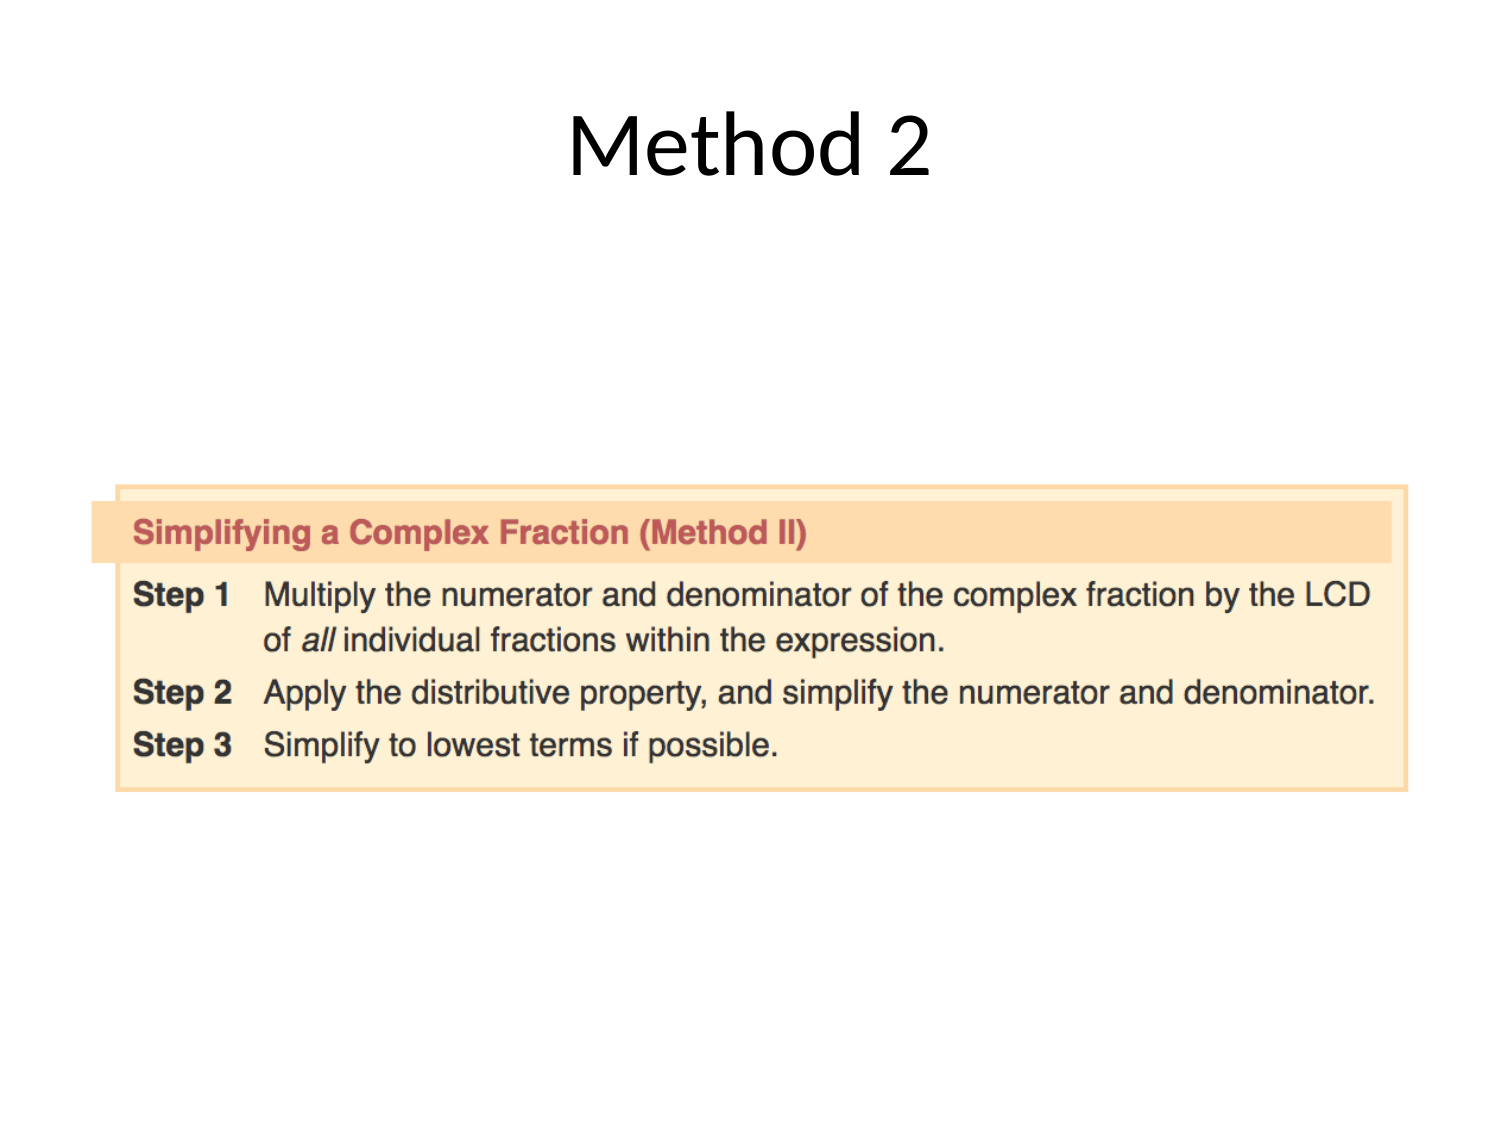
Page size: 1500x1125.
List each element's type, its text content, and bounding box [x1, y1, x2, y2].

title Method 2 [75, 45, 1425, 233]
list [74, 262, 1426, 1006]
